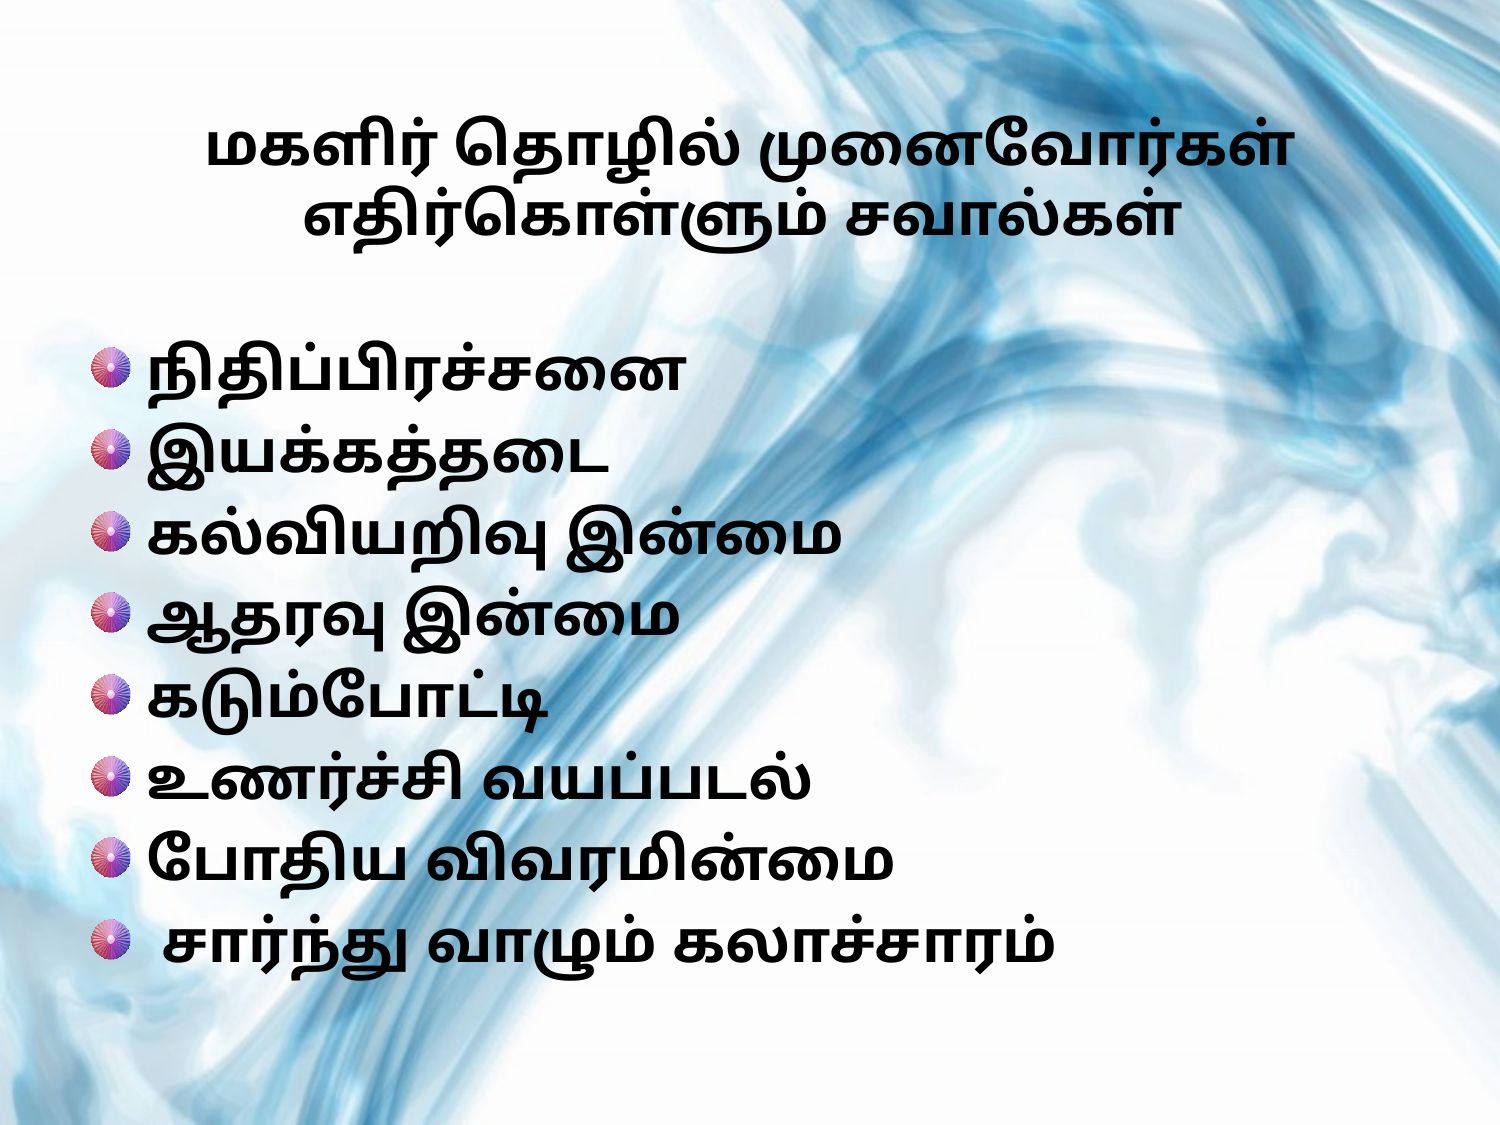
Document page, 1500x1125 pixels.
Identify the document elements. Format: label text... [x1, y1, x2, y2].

picture [0, 0, 1500, 1125]
list நிதிப்பிரச்சனை இயக்கத்தடை கல்வியறிவு இன்மை ஆதரவு இன்மை கடும்போட்டி உணர்ச்சி வயப்படல் போதிய விவரமின்மை சார்ந்து வாழும் கலாச்சாரம் [74, 324, 1426, 1006]
title மகளிர் தொழில் முனைவோர்கள் எதிர்கொள்ளும் சவால்கள் [74, 98, 1426, 257]
